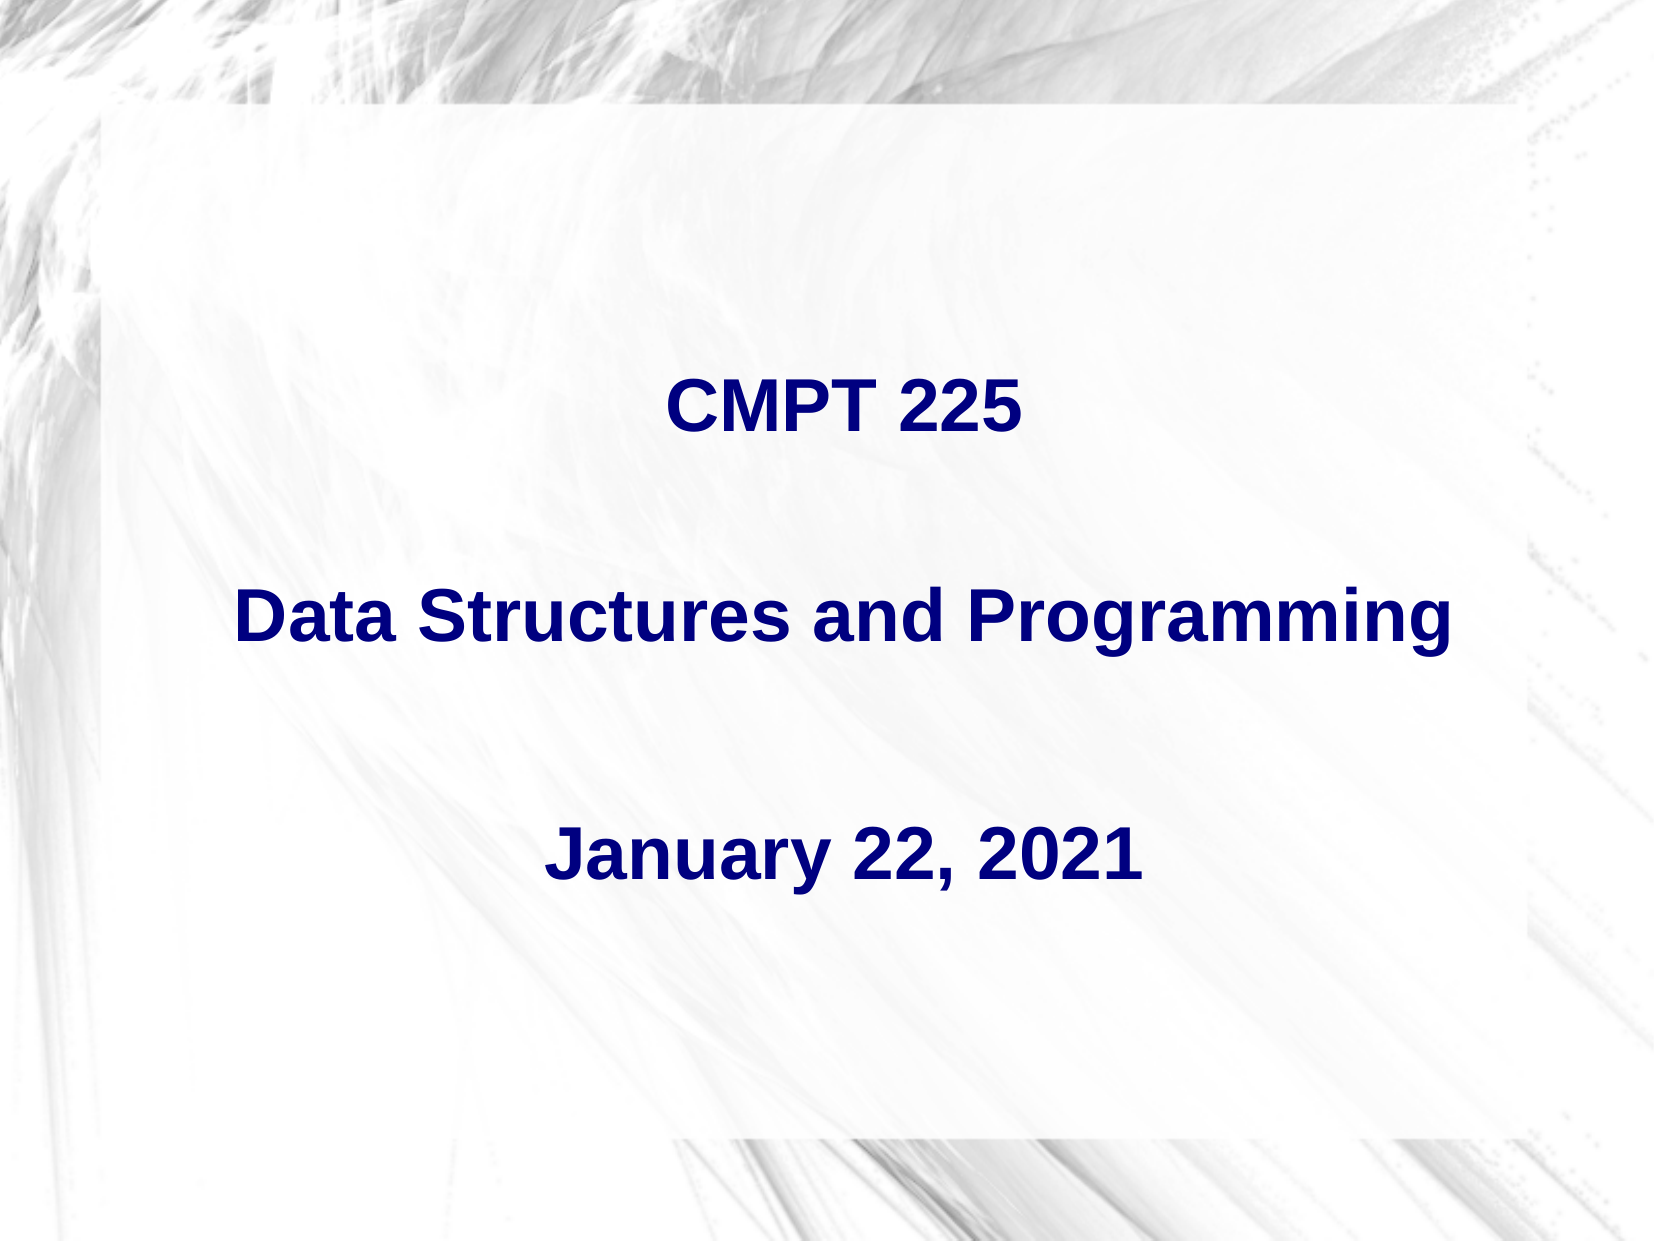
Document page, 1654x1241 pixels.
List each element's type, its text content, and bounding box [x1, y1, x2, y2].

picture [0, 0, 1654, 1241]
list CMPT 225 Data Structures and Programming January 22, 2021 [118, 237, 1571, 1134]
